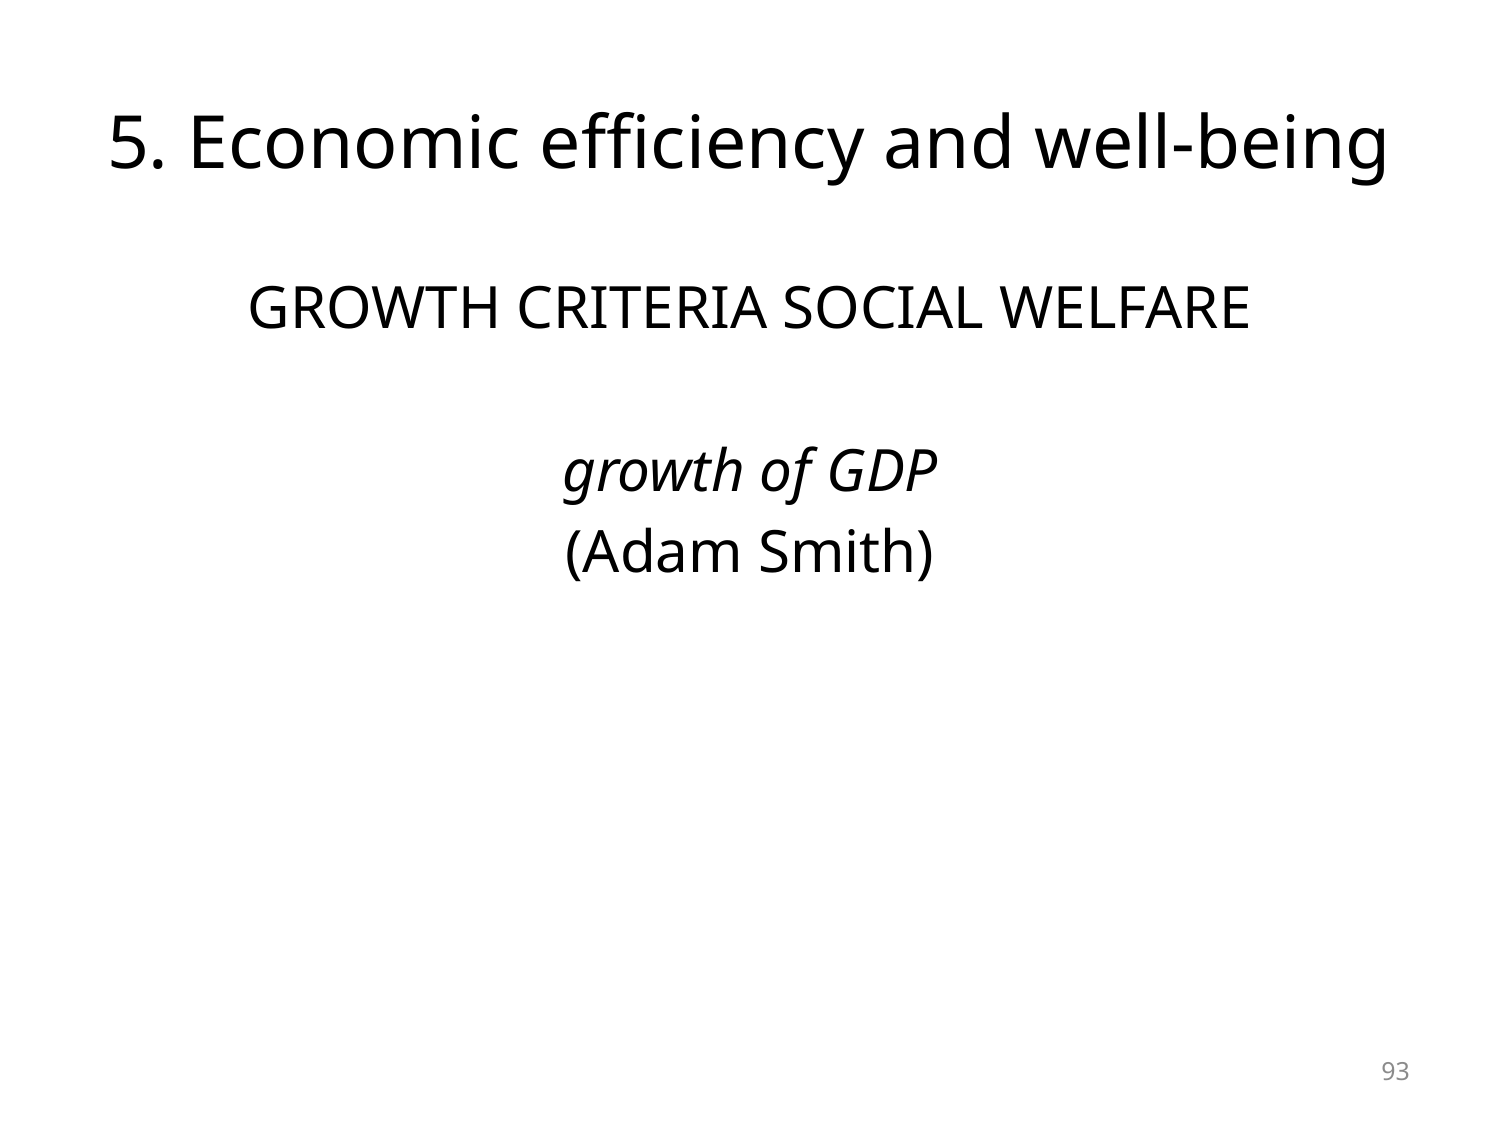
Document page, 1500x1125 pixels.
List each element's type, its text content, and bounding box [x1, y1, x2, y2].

title 5. Economic efficiency and well-being [75, 45, 1425, 233]
slide_number 93 [1074, 1042, 1425, 1103]
list GROWTH CRITERIA SOCIAL WELFARE growth of GDP (Adam Smith) [75, 262, 1425, 1005]
